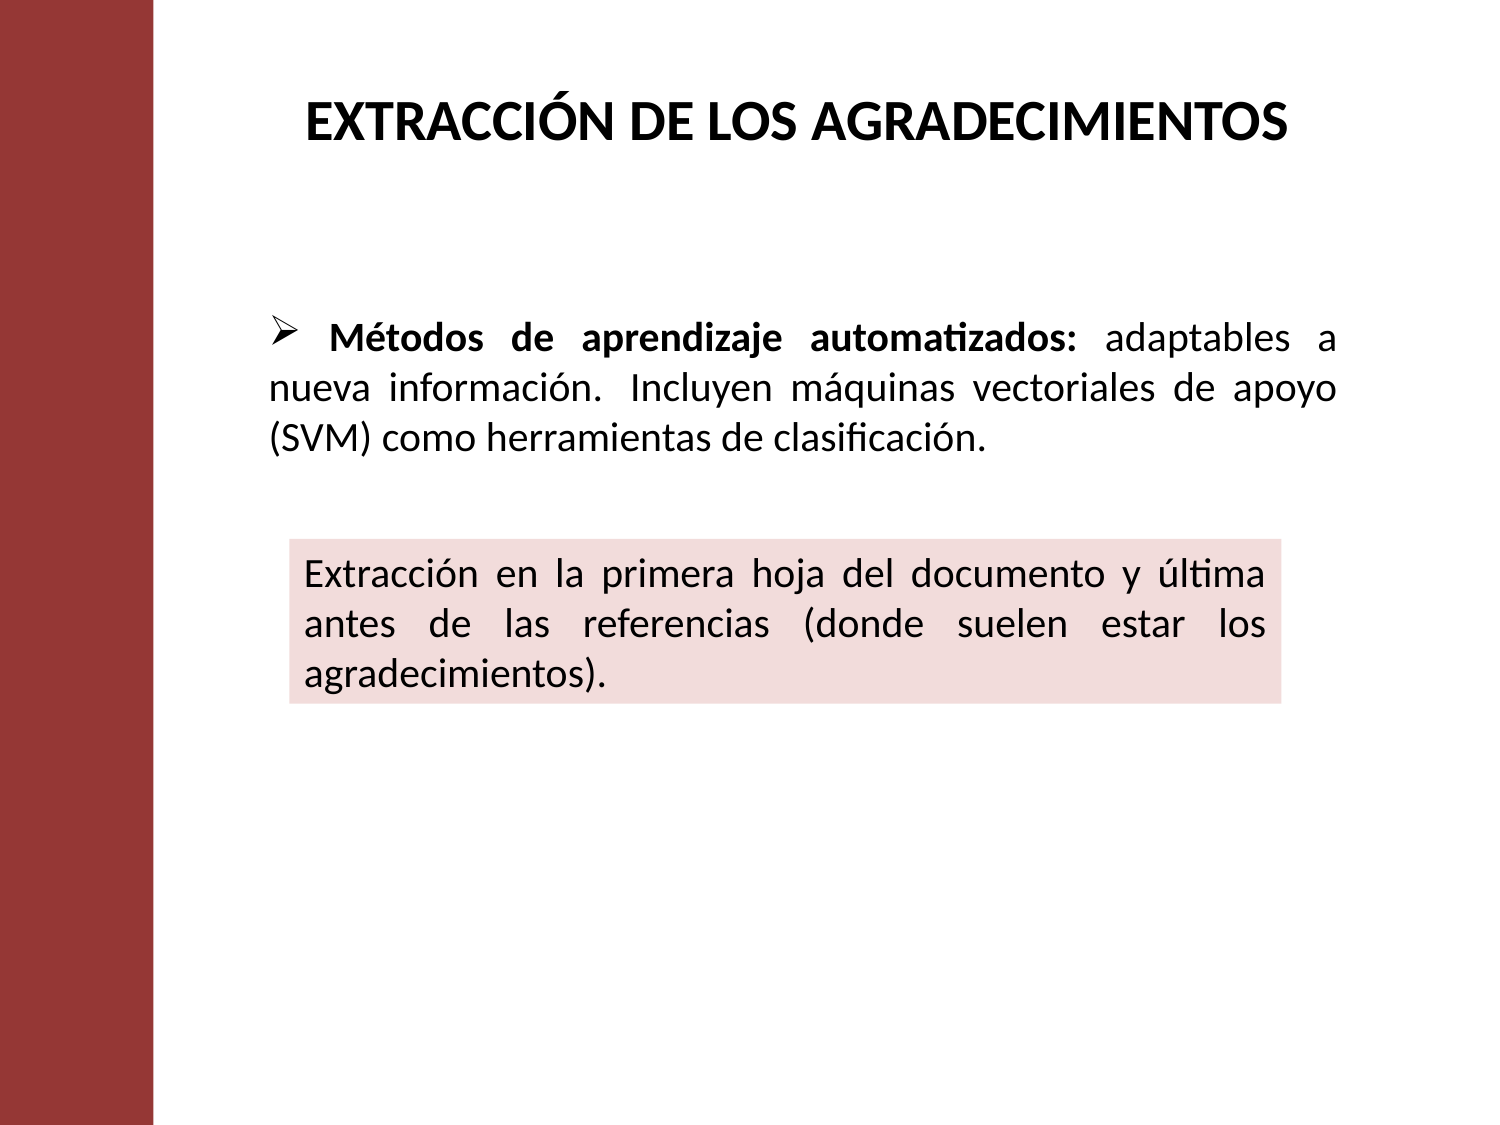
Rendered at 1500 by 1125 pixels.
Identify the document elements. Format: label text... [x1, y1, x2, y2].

text_box [0, 0, 155, 1125]
text_box Extracción en la primera hoja del documento y última antes de las referencias (donde suelen estar los agradecimientos). [289, 538, 1282, 704]
text_box EXTRACCIÓN DE LOS AGRADECIMIENTOS [253, 75, 1341, 160]
text_box Métodos de aprendizaje automatizados: adaptables a nueva información. Incluyen máquinas vectoriales de apoyo (SVM) como herramientas de clasificación. [253, 302, 1353, 518]
